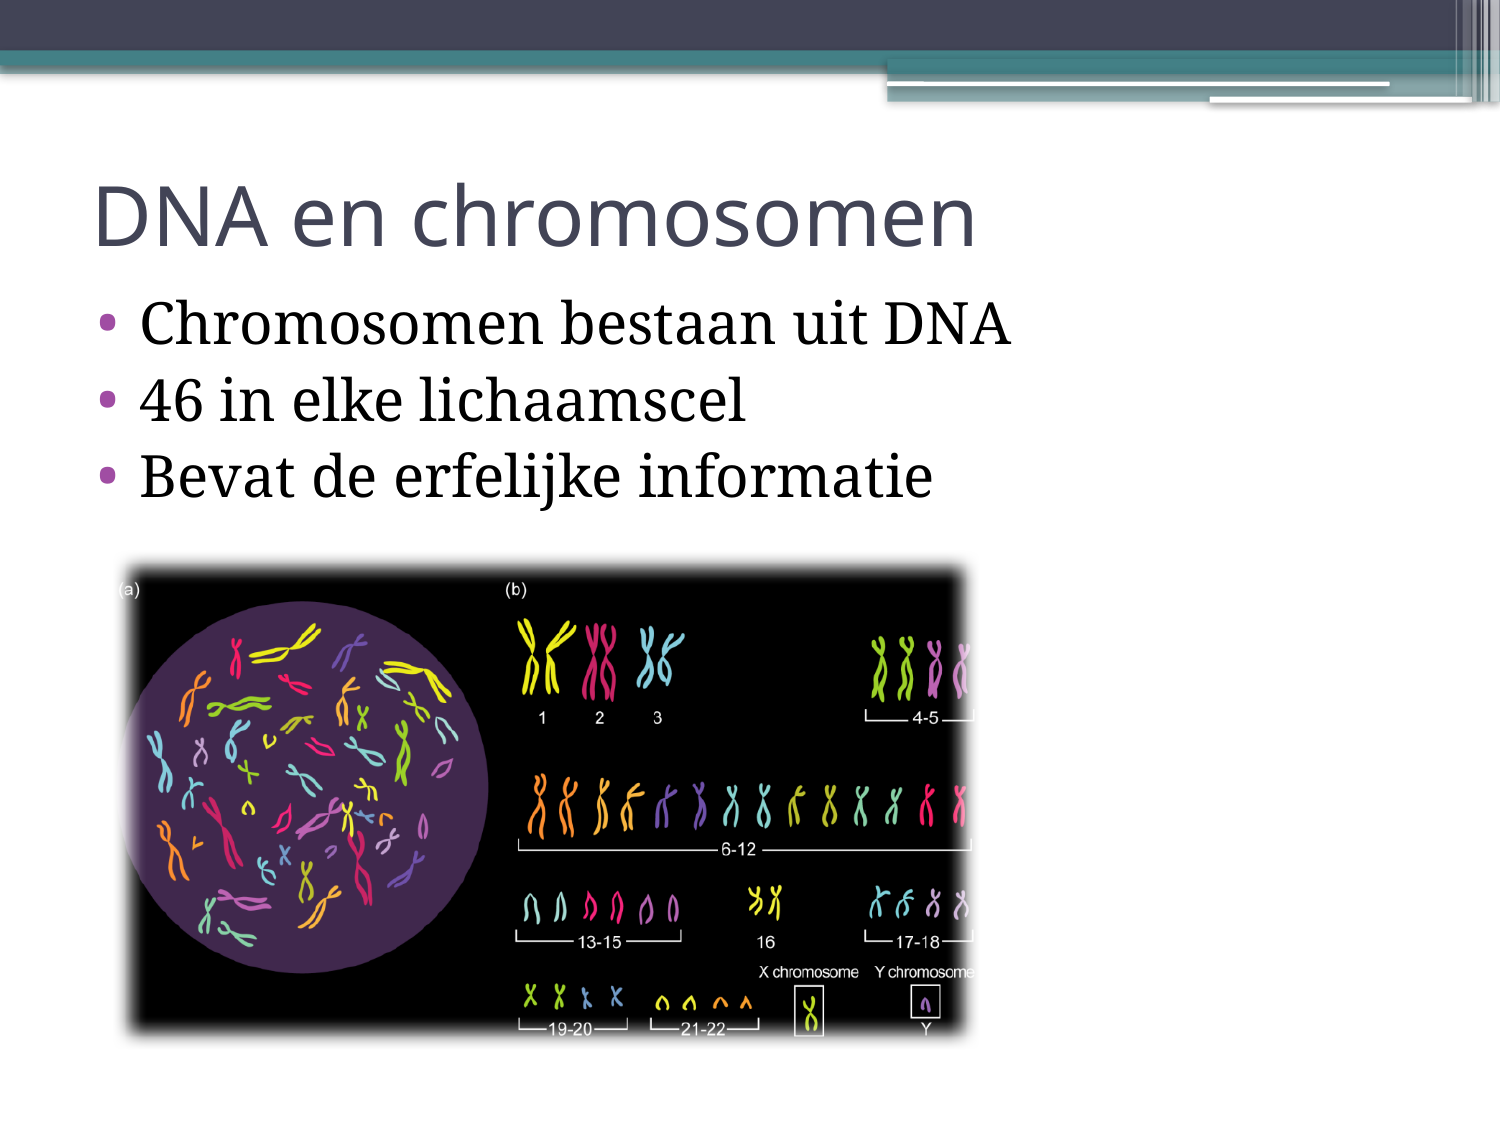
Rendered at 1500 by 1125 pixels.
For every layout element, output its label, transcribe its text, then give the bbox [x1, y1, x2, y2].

list Chromosomen bestaan uit DNA 46 in elke lichaamscel Bevat de erfelijke informatie [64, 278, 1415, 989]
title DNA en chromosomen [76, 125, 1427, 301]
picture [111, 550, 980, 1050]
